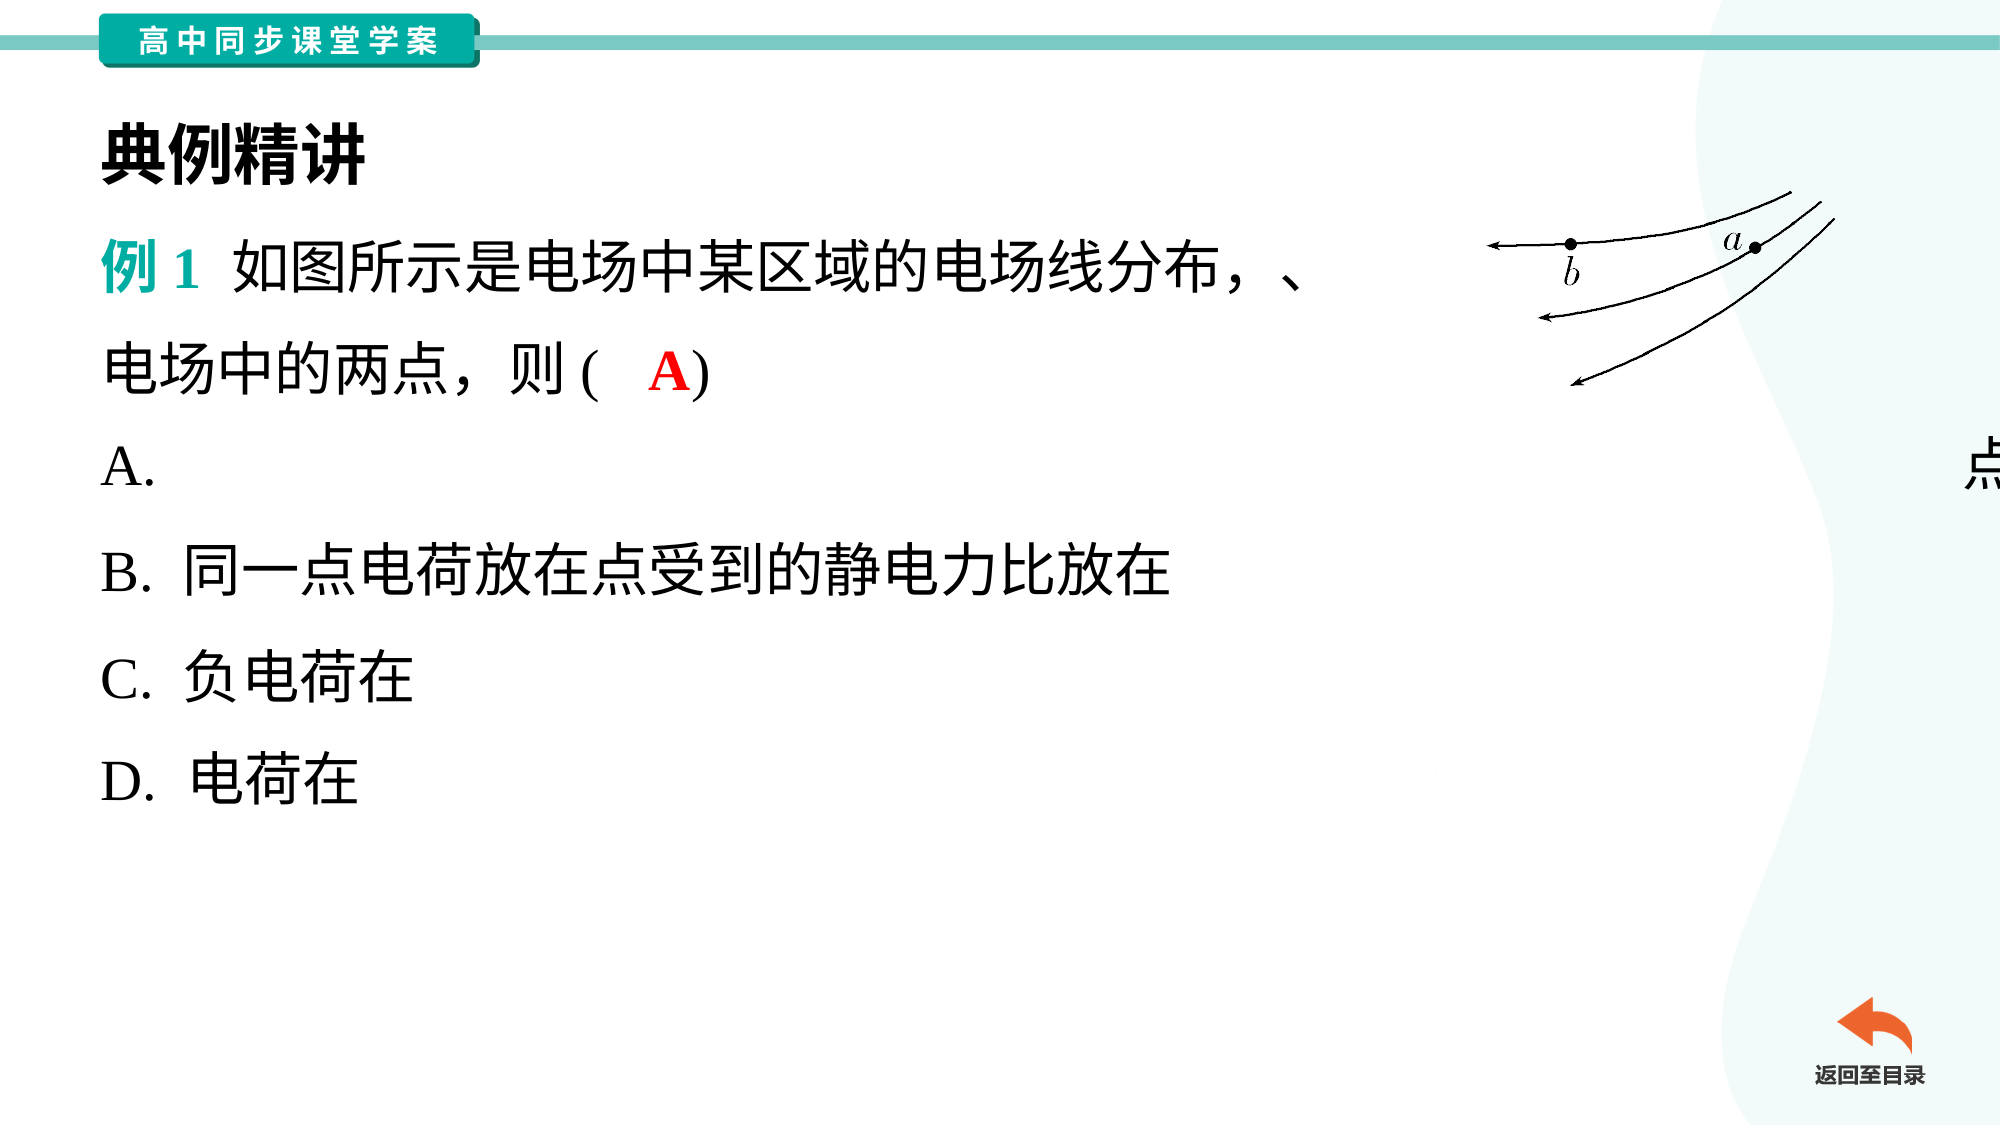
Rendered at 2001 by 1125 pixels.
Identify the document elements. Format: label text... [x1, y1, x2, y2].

text_box 典例精讲 [100, 76, 1899, 254]
picture [1993, 446, 2000, 454]
picture [0, 0, 2000, 1125]
picture [1976, 458, 2000, 468]
text_box A [627, 297, 712, 392]
